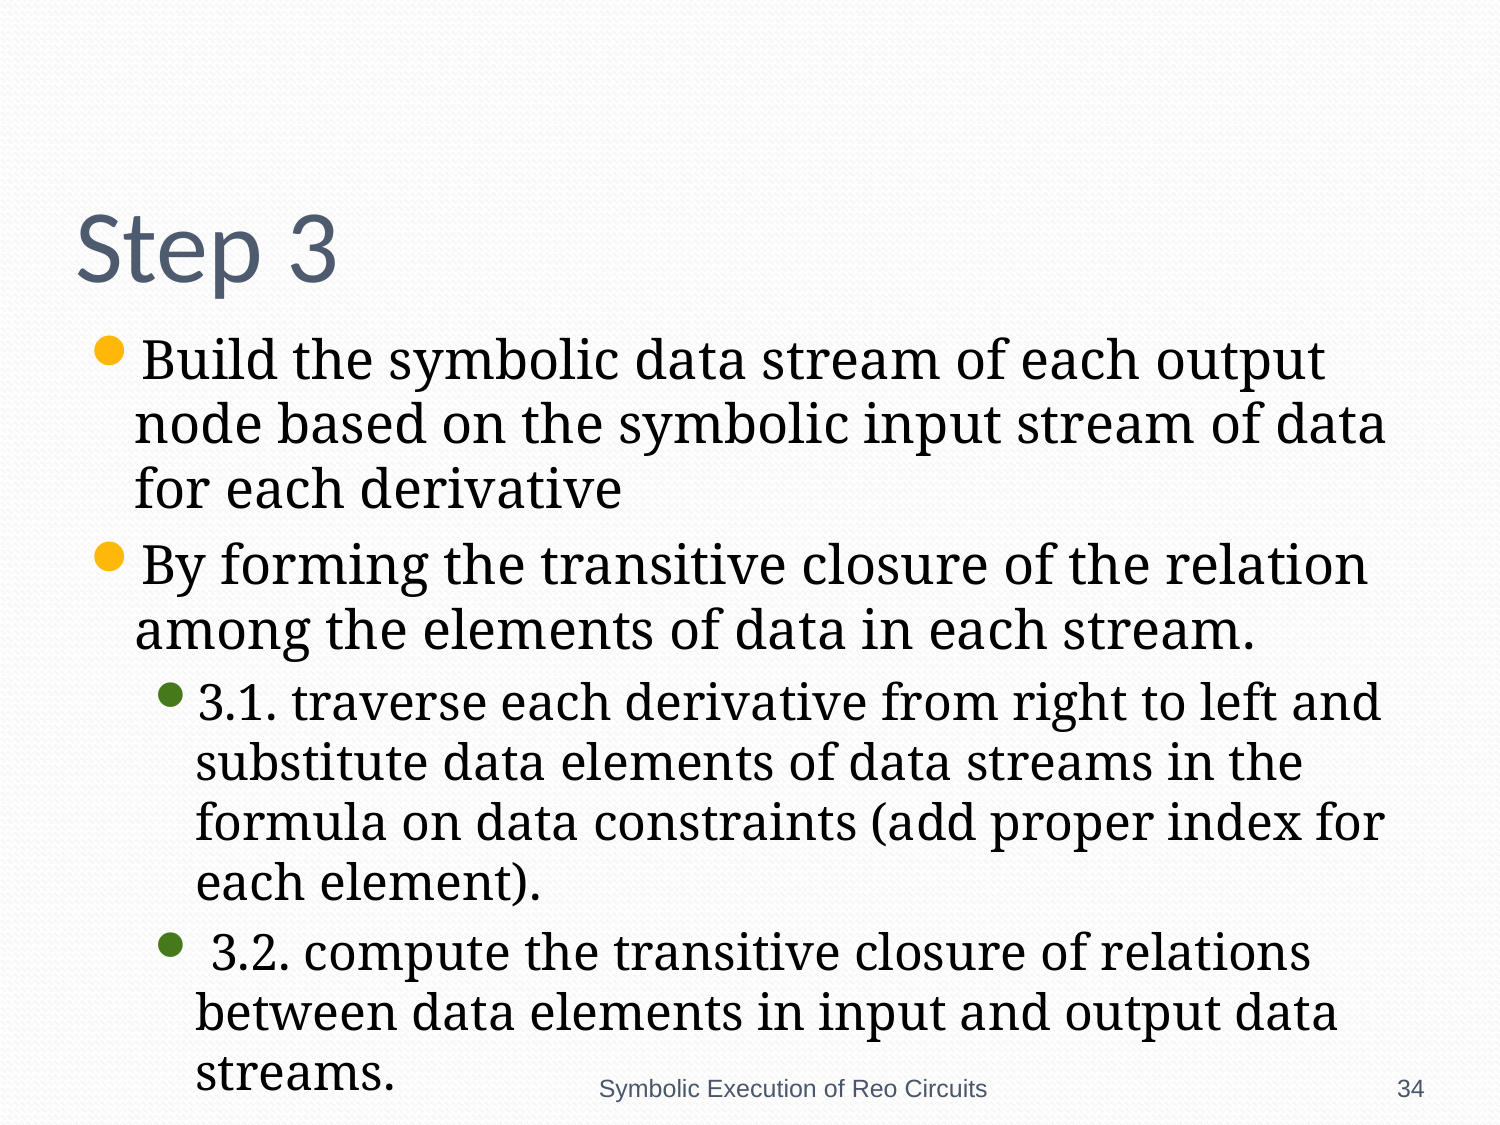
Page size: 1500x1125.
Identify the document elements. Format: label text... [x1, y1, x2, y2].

list Build the symbolic data stream of each output node based on the symbolic input stream of data for each derivative By forming the transitive closure of the relation among the elements of data in each stream. 3.1. traverse each derivative from right to left and substitute data elements of data streams in the formula on data constraints (add proper index for each element). 3.2. compute the transitive closure of relations between data elements in input and output data streams. [74, 317, 1426, 1038]
footer Symbolic Execution of Reo Circuits [437, 1042, 1150, 1103]
title Step 3 [74, 115, 1426, 304]
slide_number 34 [1299, 1042, 1425, 1103]
